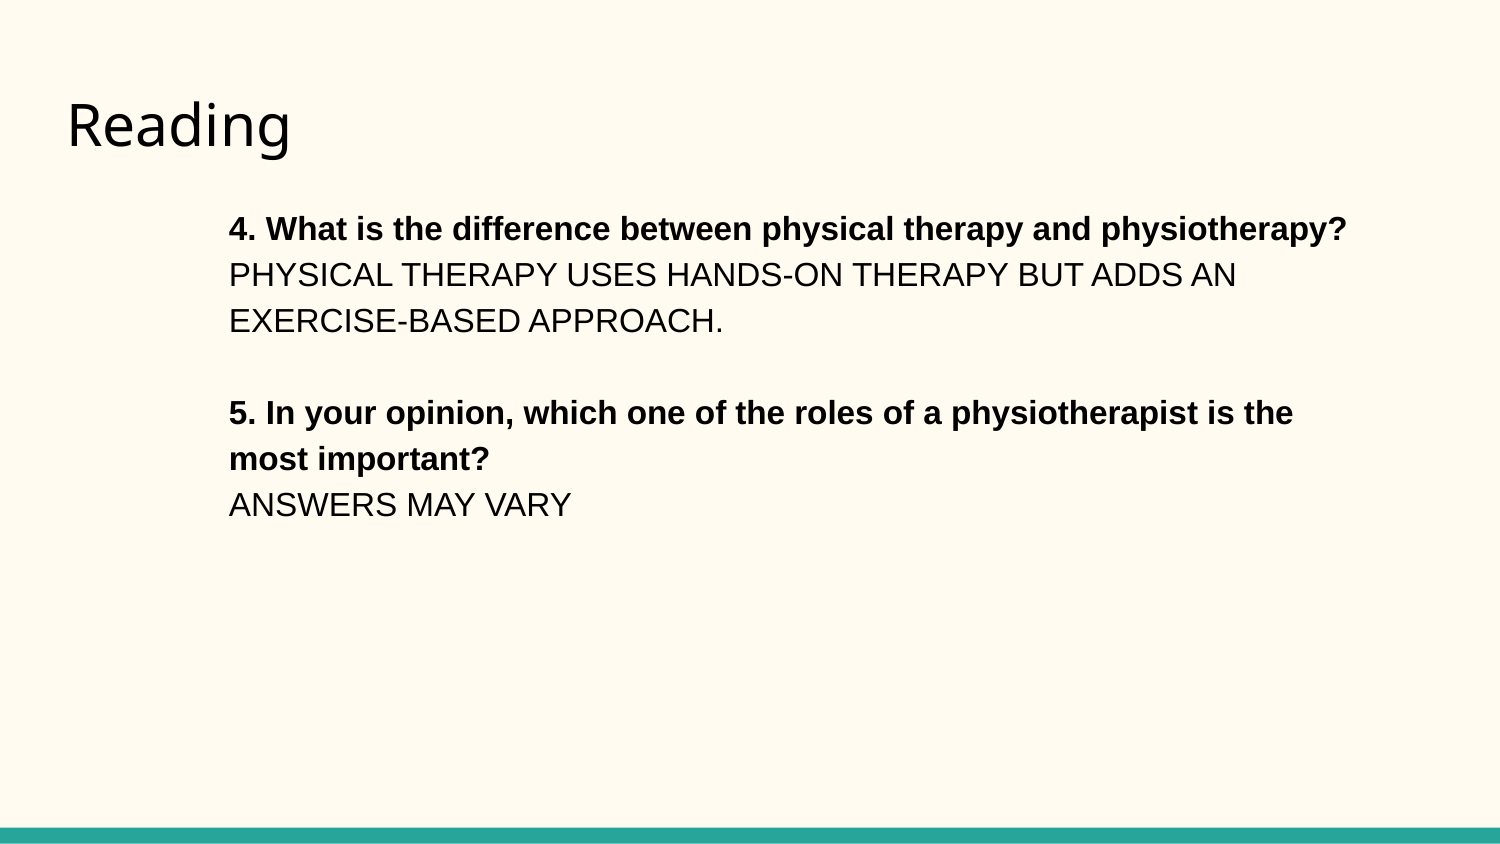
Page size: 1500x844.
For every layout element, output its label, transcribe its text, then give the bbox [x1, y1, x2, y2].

list 4. What is the difference between physical therapy and physiotherapy? PHYSICAL THERAPY USES HANDS-ON THERAPY BUT ADDS AN EXERCISE-BASED APPROACH. 5. In your opinion, which one of the roles of a physiotherapist is the most important? ANSWERS MAY VARY [213, 186, 1368, 604]
title Reading [51, 72, 1449, 174]
